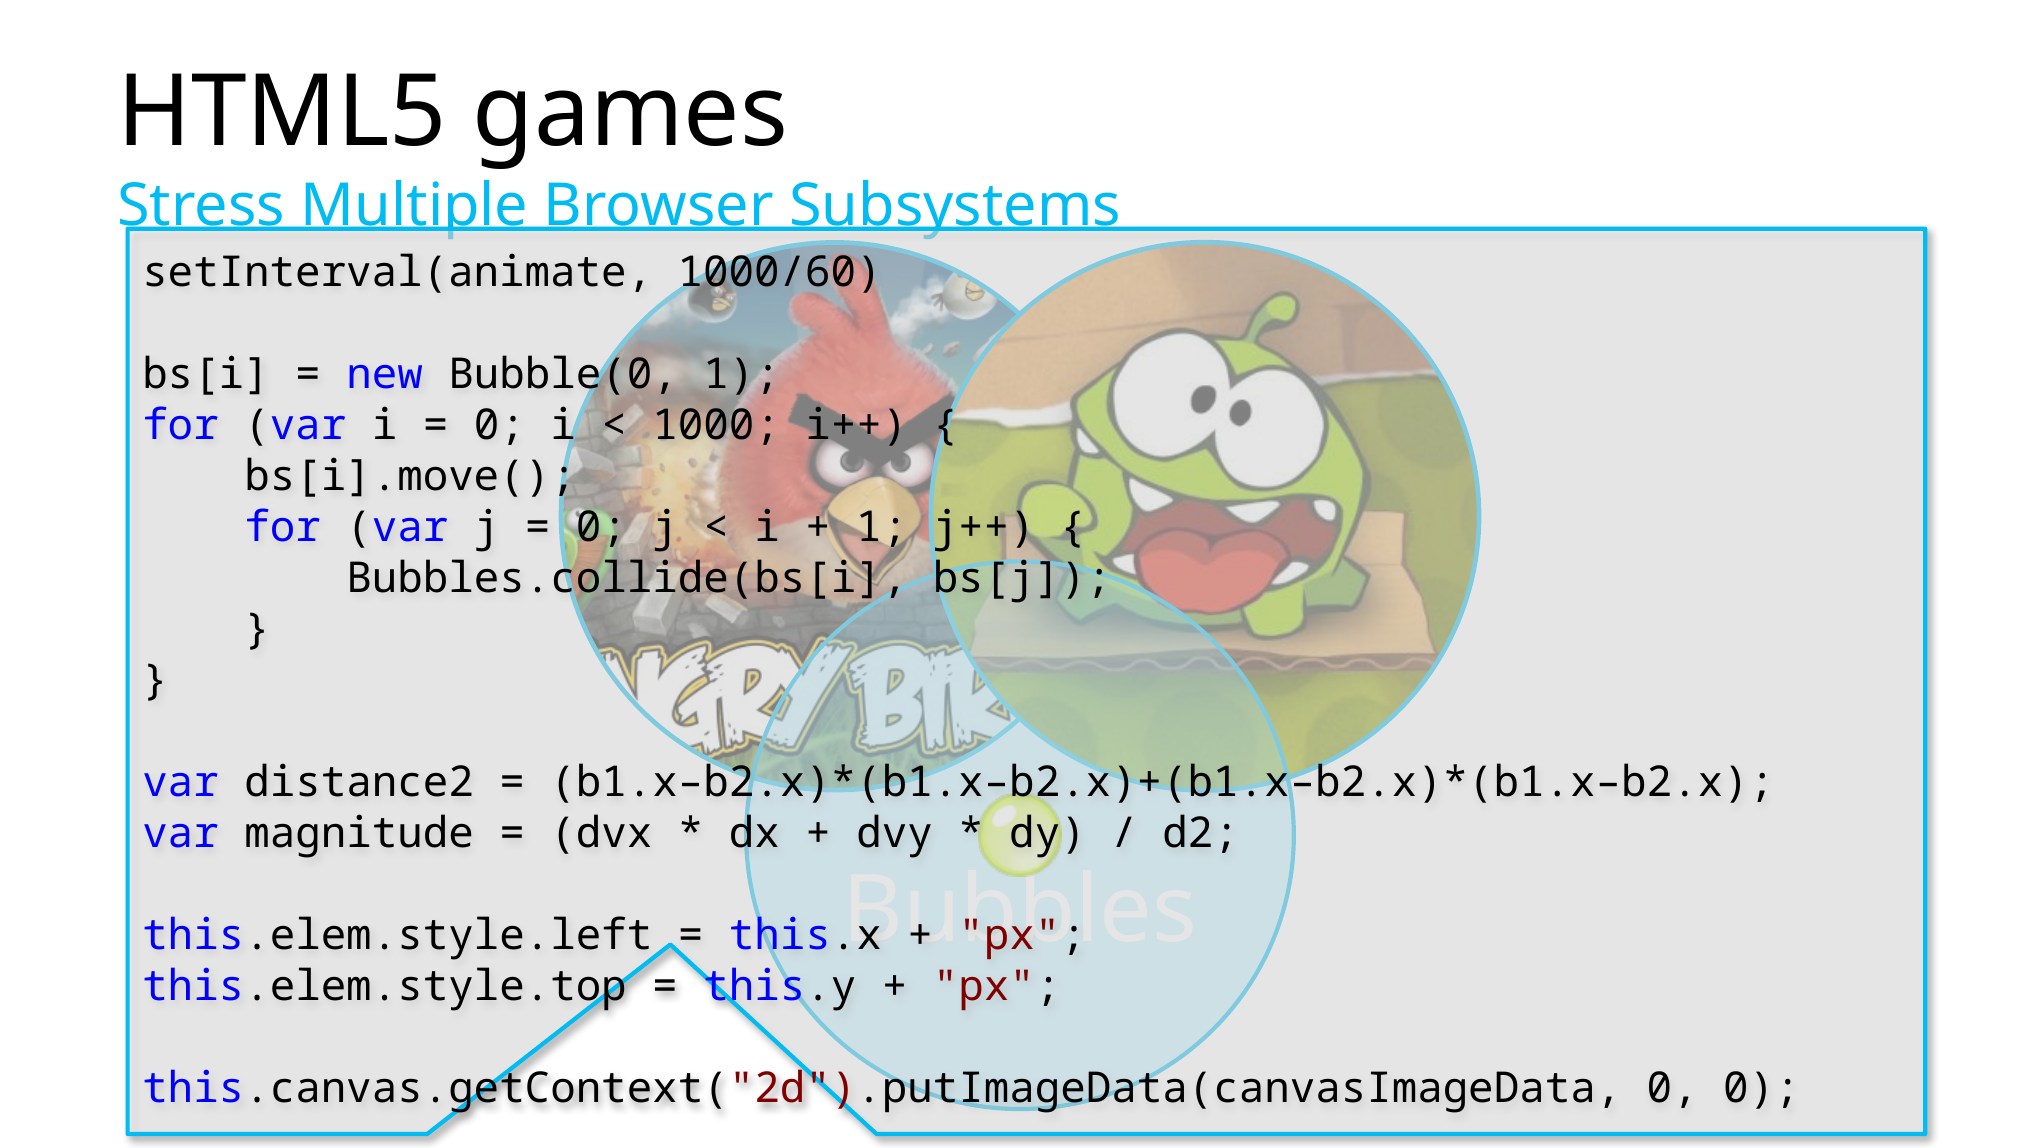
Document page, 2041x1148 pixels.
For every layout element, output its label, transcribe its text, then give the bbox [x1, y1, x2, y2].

text_box setInterval(animate, 1000/60) bs[i] = new Bubble(0, 1); for (var i = 0; i < 1000; i++) { bs[i].move(); for (var j = 0; j < i + 1; j++) { Bubbles.collide(bs[i], bs[j]); } } var distance2 = (b1.x–b2.x)*(b1.x–b2.x)+(b1.x–b2.x)*(b1.x–b2.x); var magnitude = (dvx * dx + dvy * dy) / d2; this.elem.style.left = this.x + "px"; this.elem.style.top = this.y + "px"; this.canvas.getContext("2d").putImageData(canvasImageData, 0, 0); [125, 226, 1928, 1137]
picture [560, 241, 1480, 791]
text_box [745, 561, 1295, 1110]
title HTML5 games Stress Multiple Browser Subsystems [87, 38, 1953, 229]
